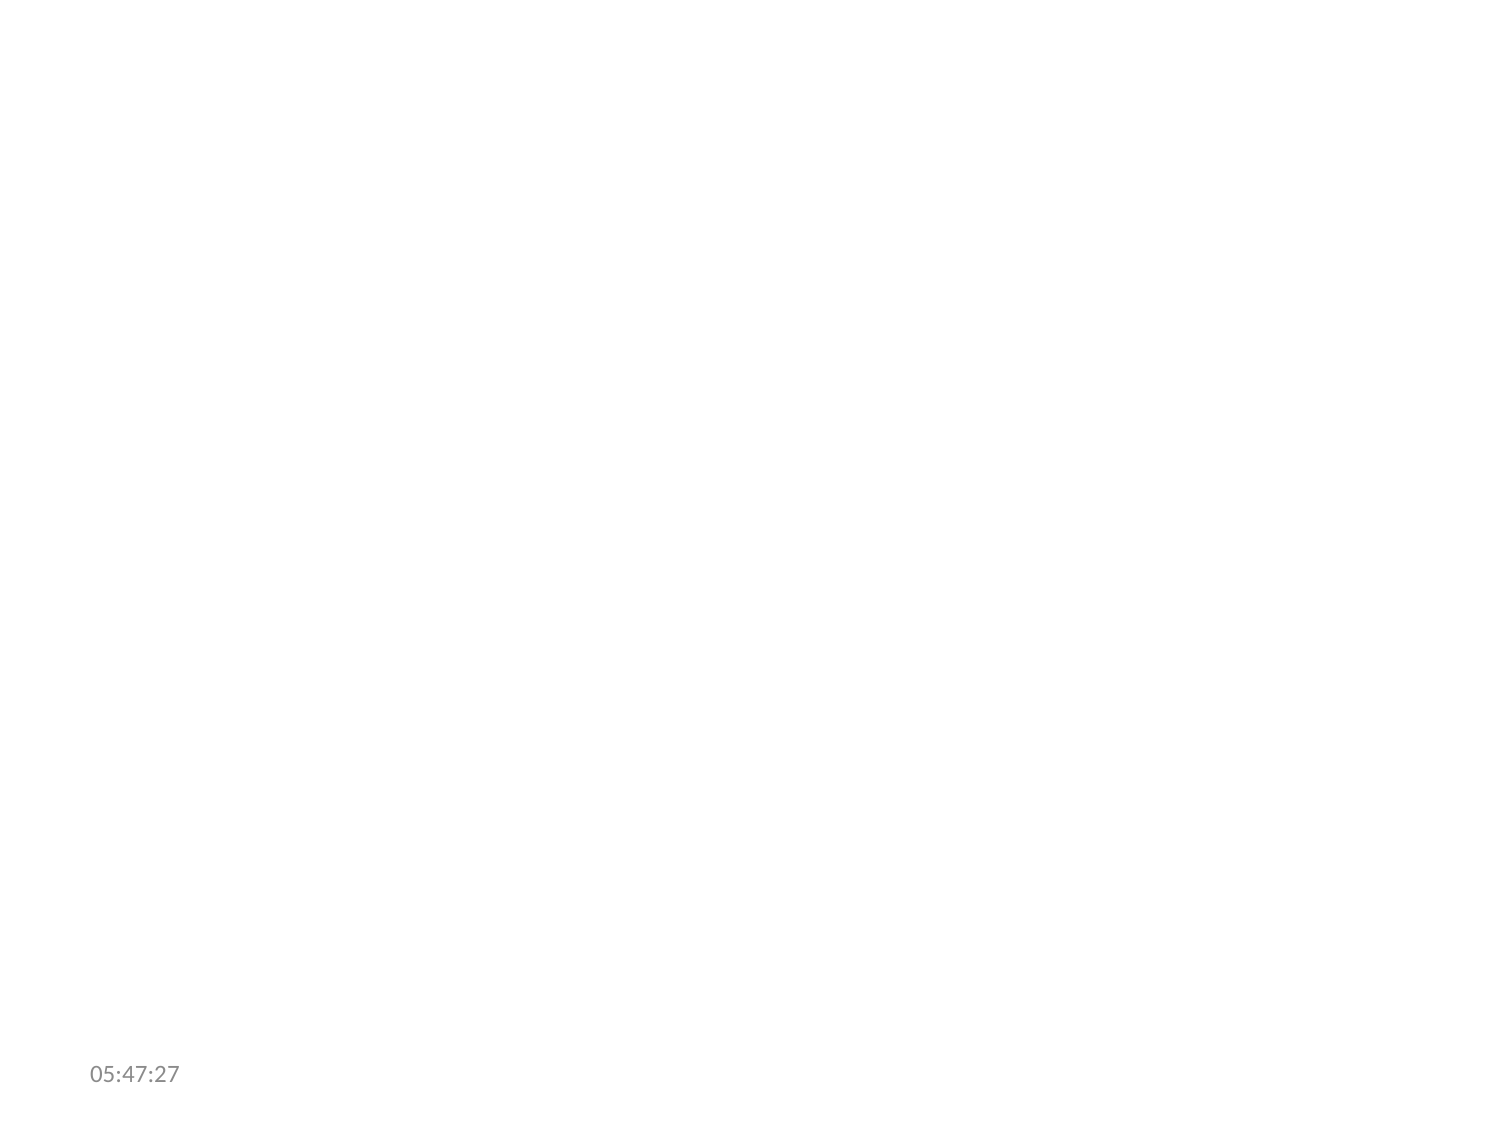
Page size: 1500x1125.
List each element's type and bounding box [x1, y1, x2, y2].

slide_number [75, 1042, 425, 1103]
